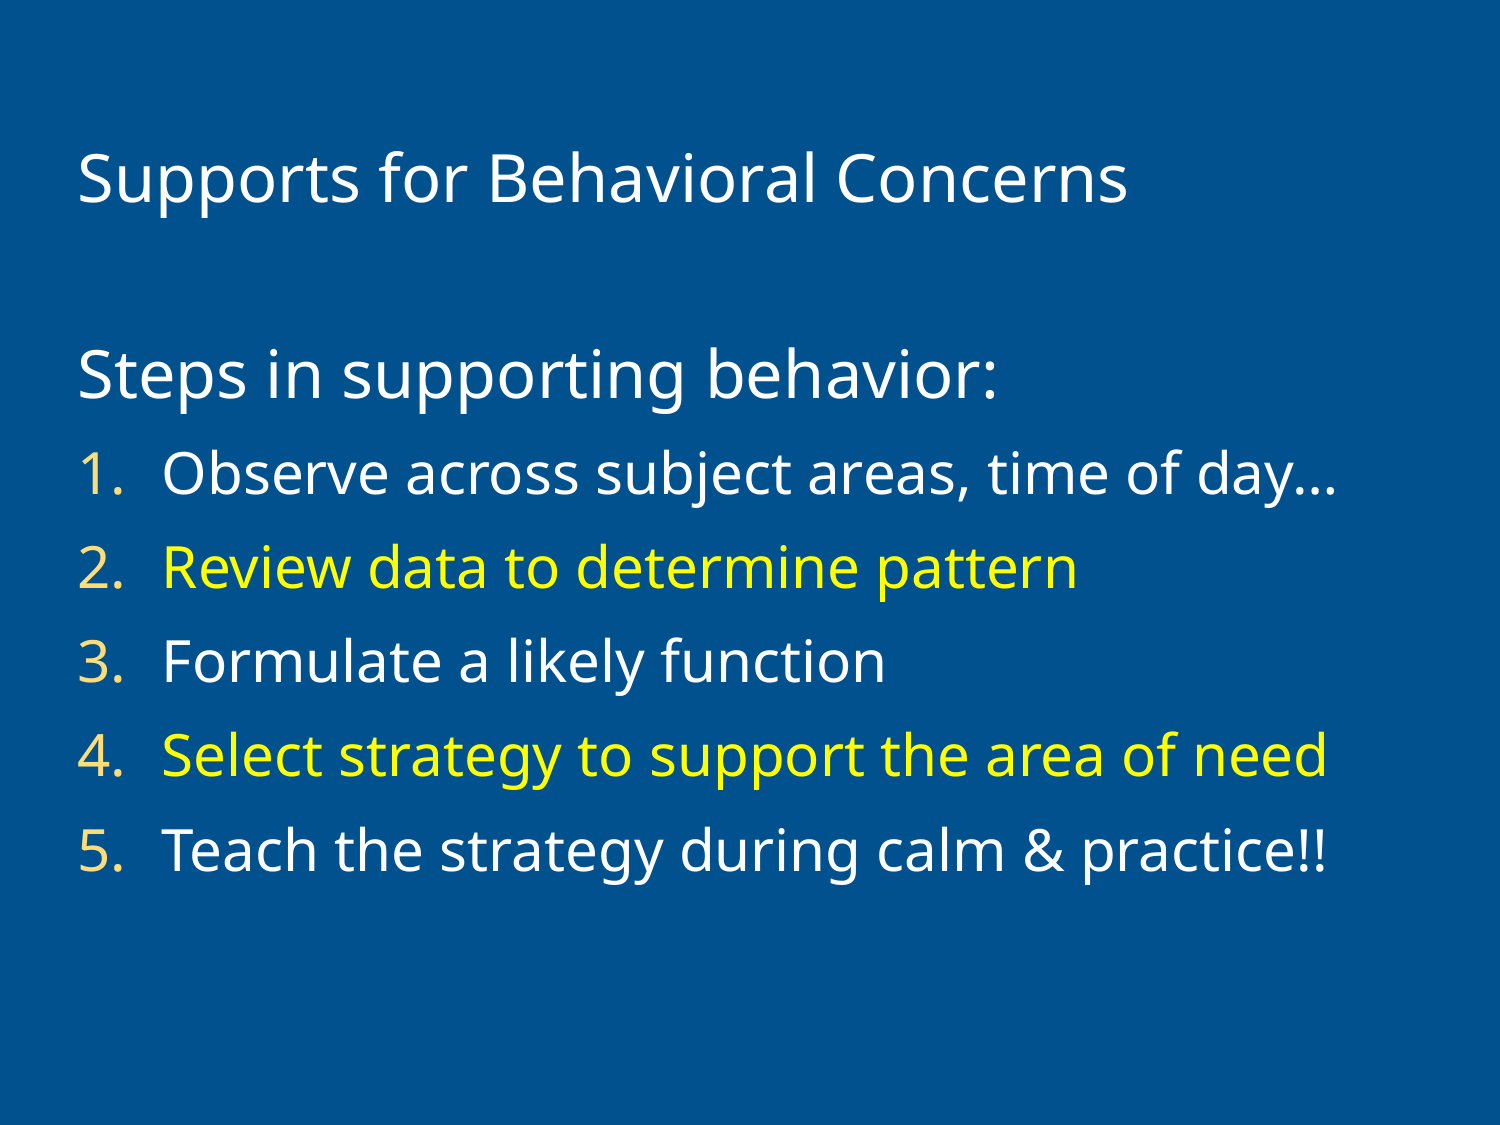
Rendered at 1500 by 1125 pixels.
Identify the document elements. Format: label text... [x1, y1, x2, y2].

title Supports for Behavioral Concerns [62, 99, 1294, 252]
list Steps in supporting behavior: Observe across subject areas, time of day… Review data to determine pattern Formulate a likely function Select strategy to support the area of need Teach the strategy during calm & practice!! [62, 275, 1475, 940]
